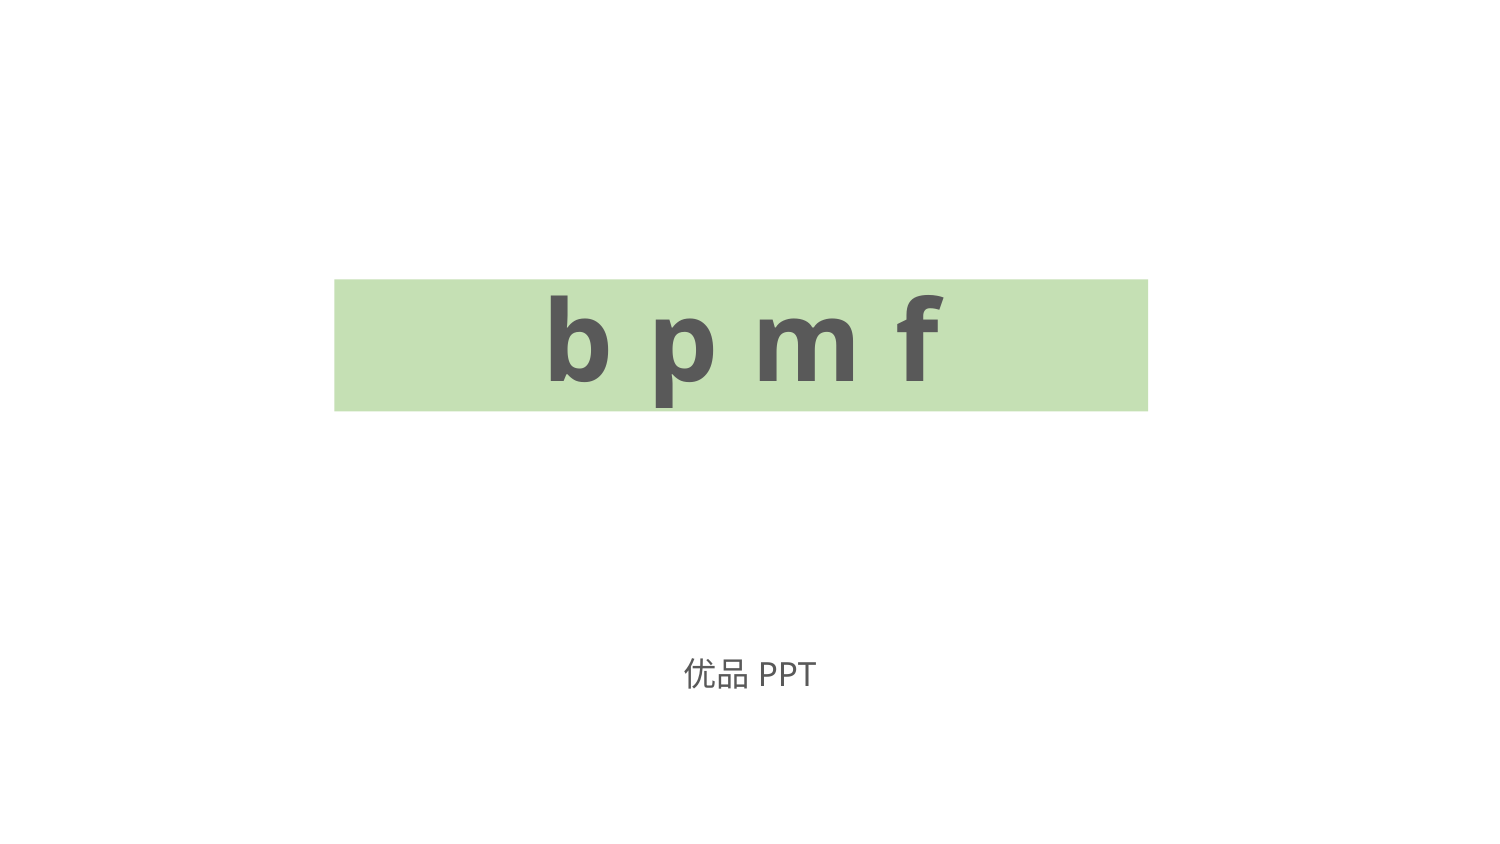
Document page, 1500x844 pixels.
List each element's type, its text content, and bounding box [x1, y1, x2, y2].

text_box 优品PPT [0, 641, 1500, 701]
list b p m f [334, 279, 1149, 412]
